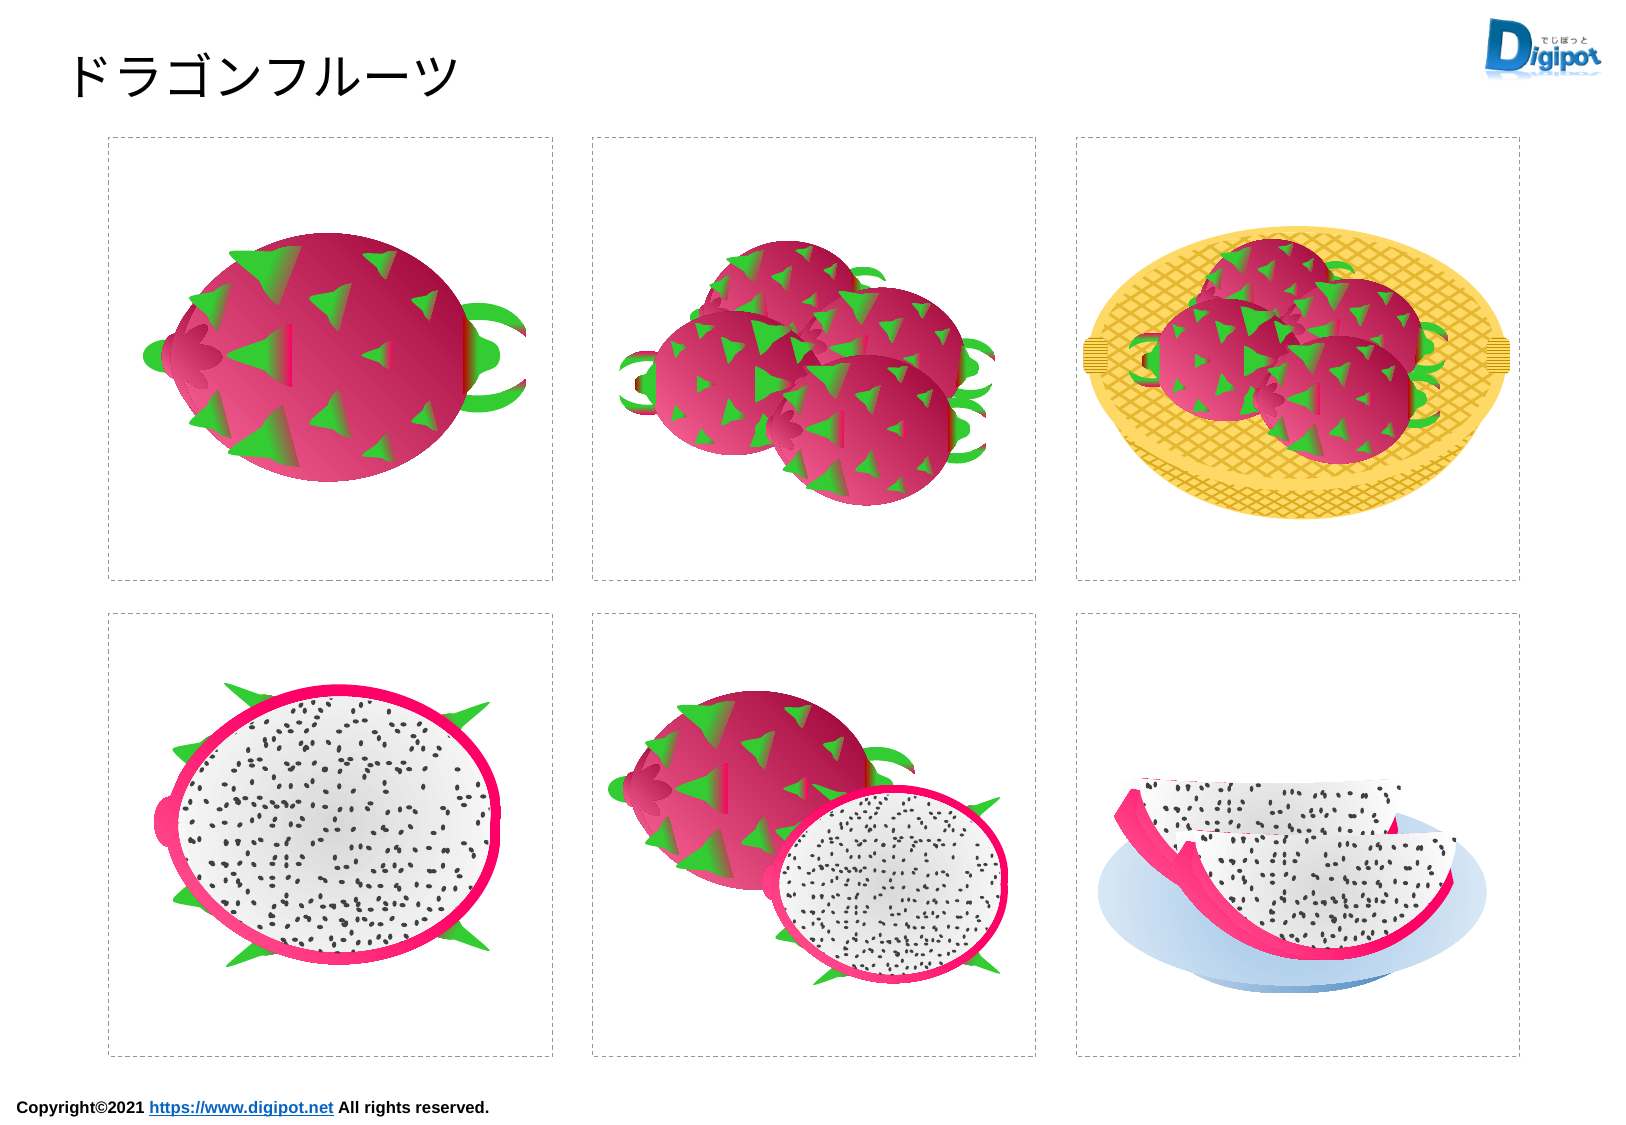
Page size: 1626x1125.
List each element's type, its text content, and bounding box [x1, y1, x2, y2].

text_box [154, 682, 501, 968]
text_box ドラゴンフルーツ [48, 38, 476, 113]
picture [1485, 18, 1602, 82]
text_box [1083, 226, 1511, 520]
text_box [619, 240, 995, 506]
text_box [608, 690, 1009, 986]
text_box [1097, 778, 1487, 994]
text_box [142, 232, 527, 482]
